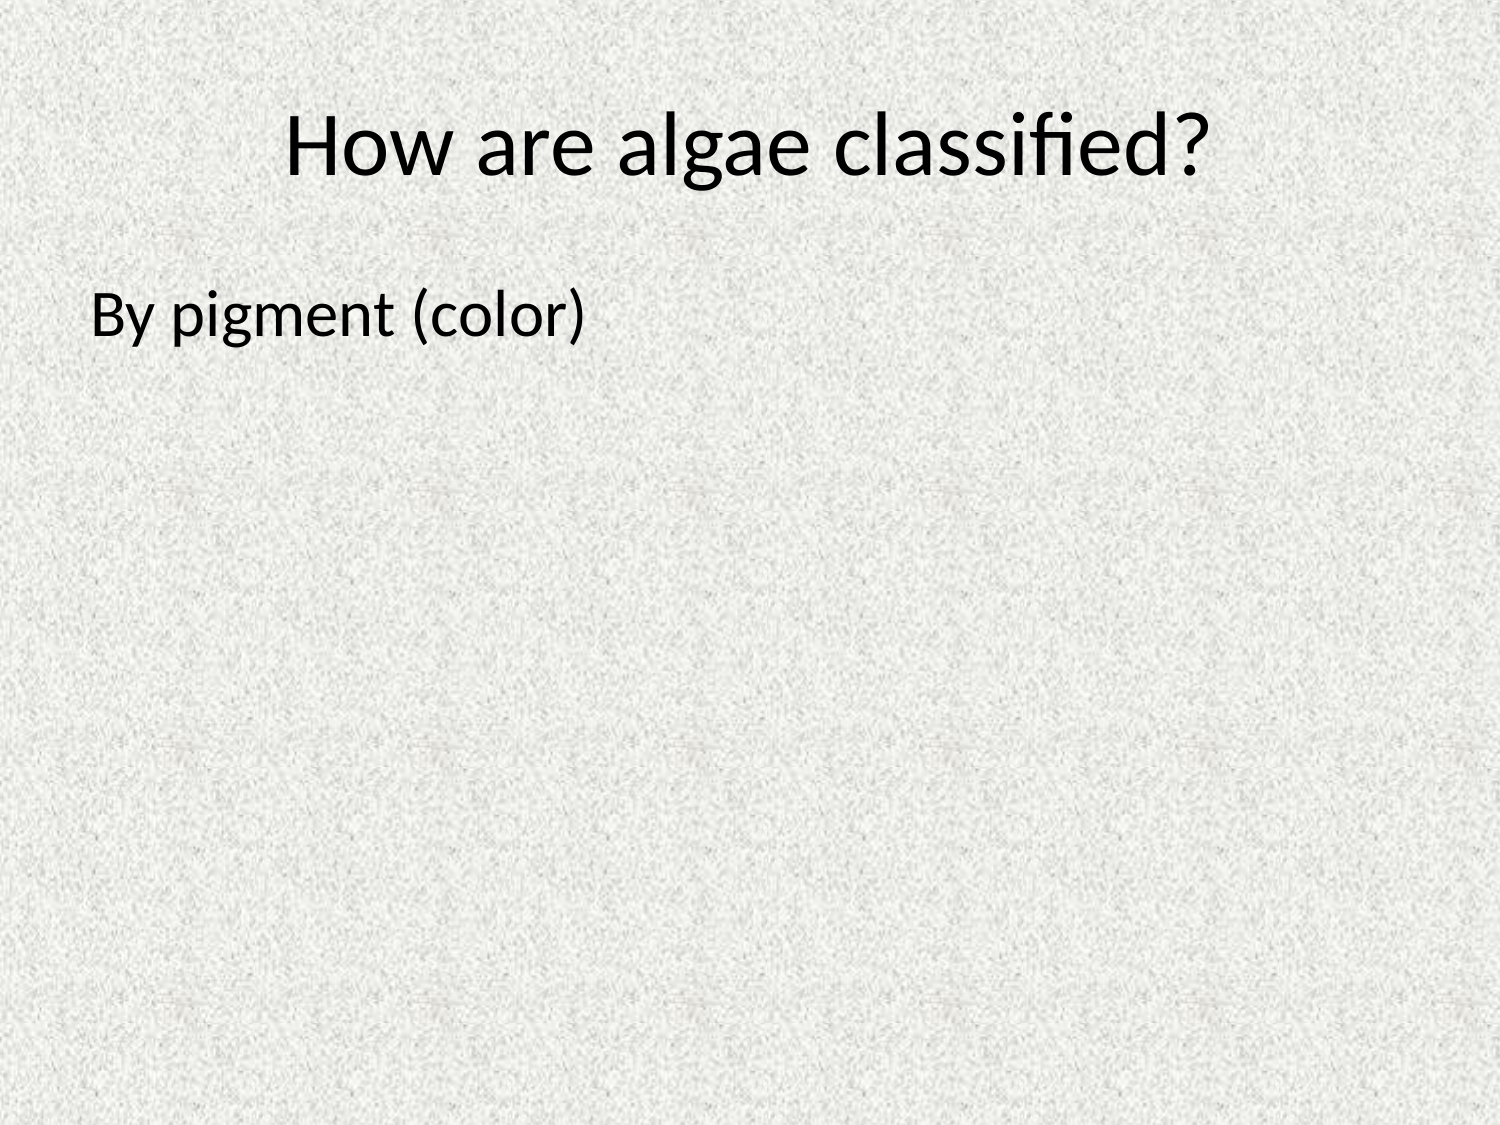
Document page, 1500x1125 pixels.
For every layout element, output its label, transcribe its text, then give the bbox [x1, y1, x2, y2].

picture [0, 0, 1500, 1125]
list By pigment (color) [75, 262, 1425, 1005]
title How are algae classified? [75, 45, 1425, 233]
